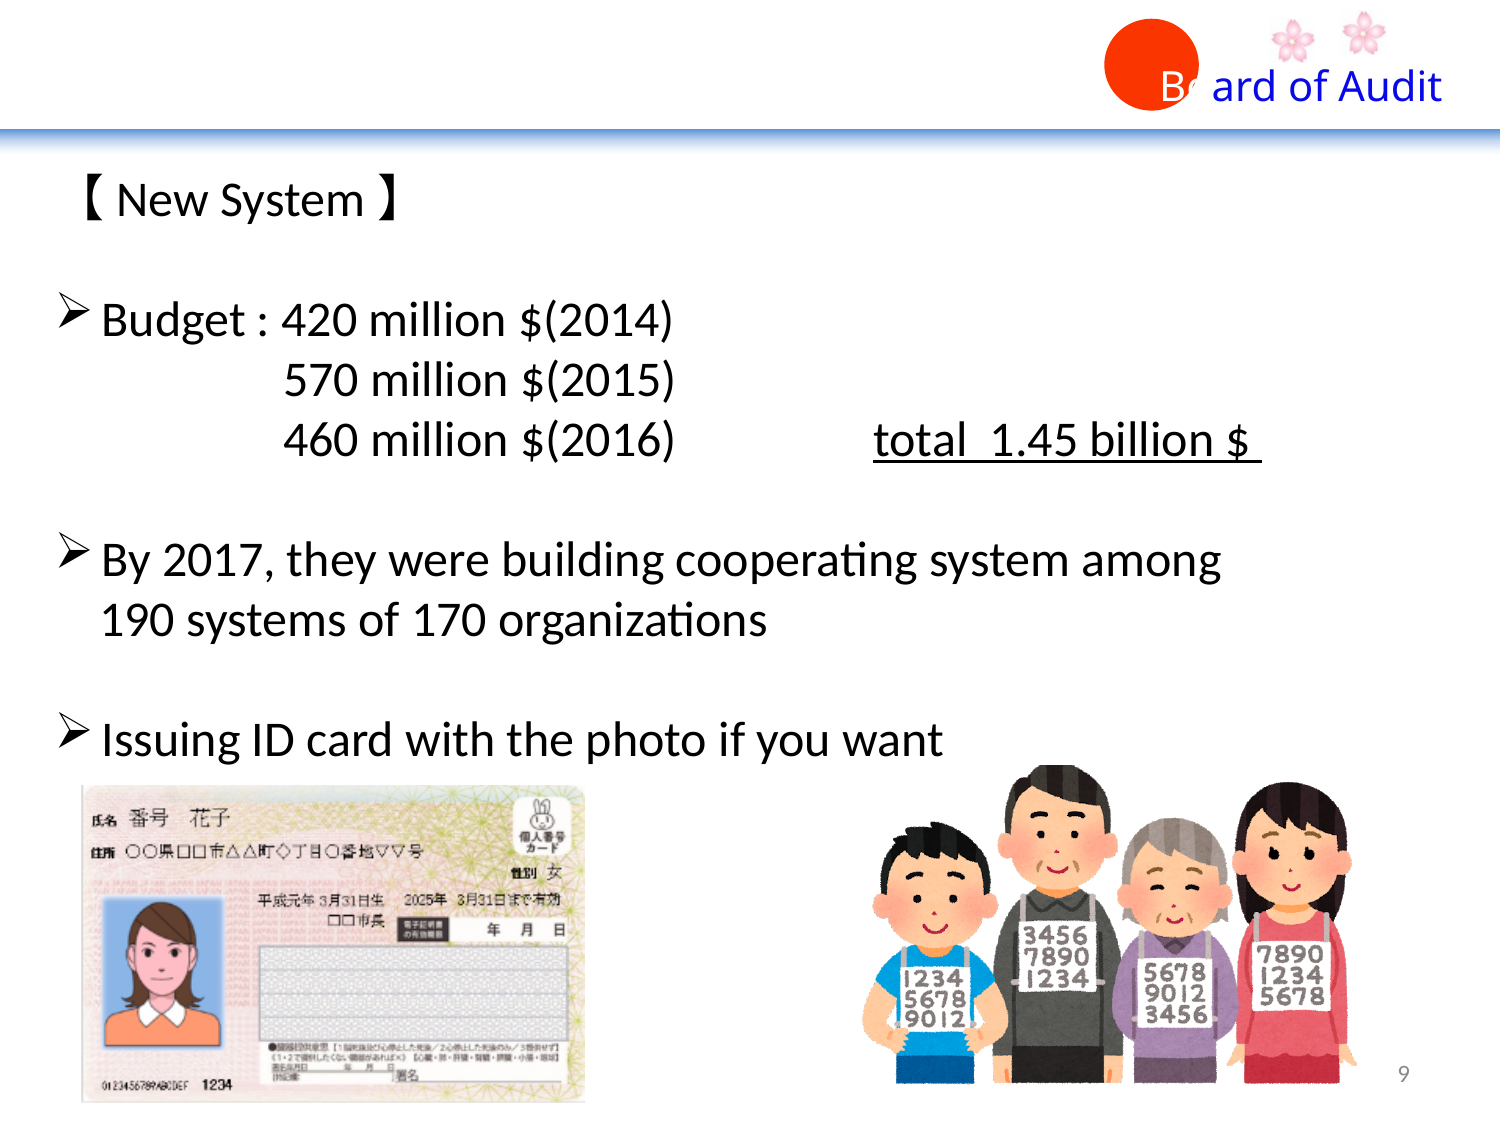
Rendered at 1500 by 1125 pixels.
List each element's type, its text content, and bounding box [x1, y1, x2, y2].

picture [1269, 18, 1316, 63]
picture [820, 765, 1388, 1125]
picture [1340, 10, 1387, 55]
slide_number 9 [1393, 1042, 1425, 1103]
text_box 【New System】 Budget : 420 million $(2014) 570 million $(2015) 460 million $(2016) total 1.45 billion $ By 2017, they were building cooperating system among 190 systems of 170 organizations Issuing ID card with the photo if you want [39, 159, 1392, 774]
picture [76, 785, 585, 1103]
